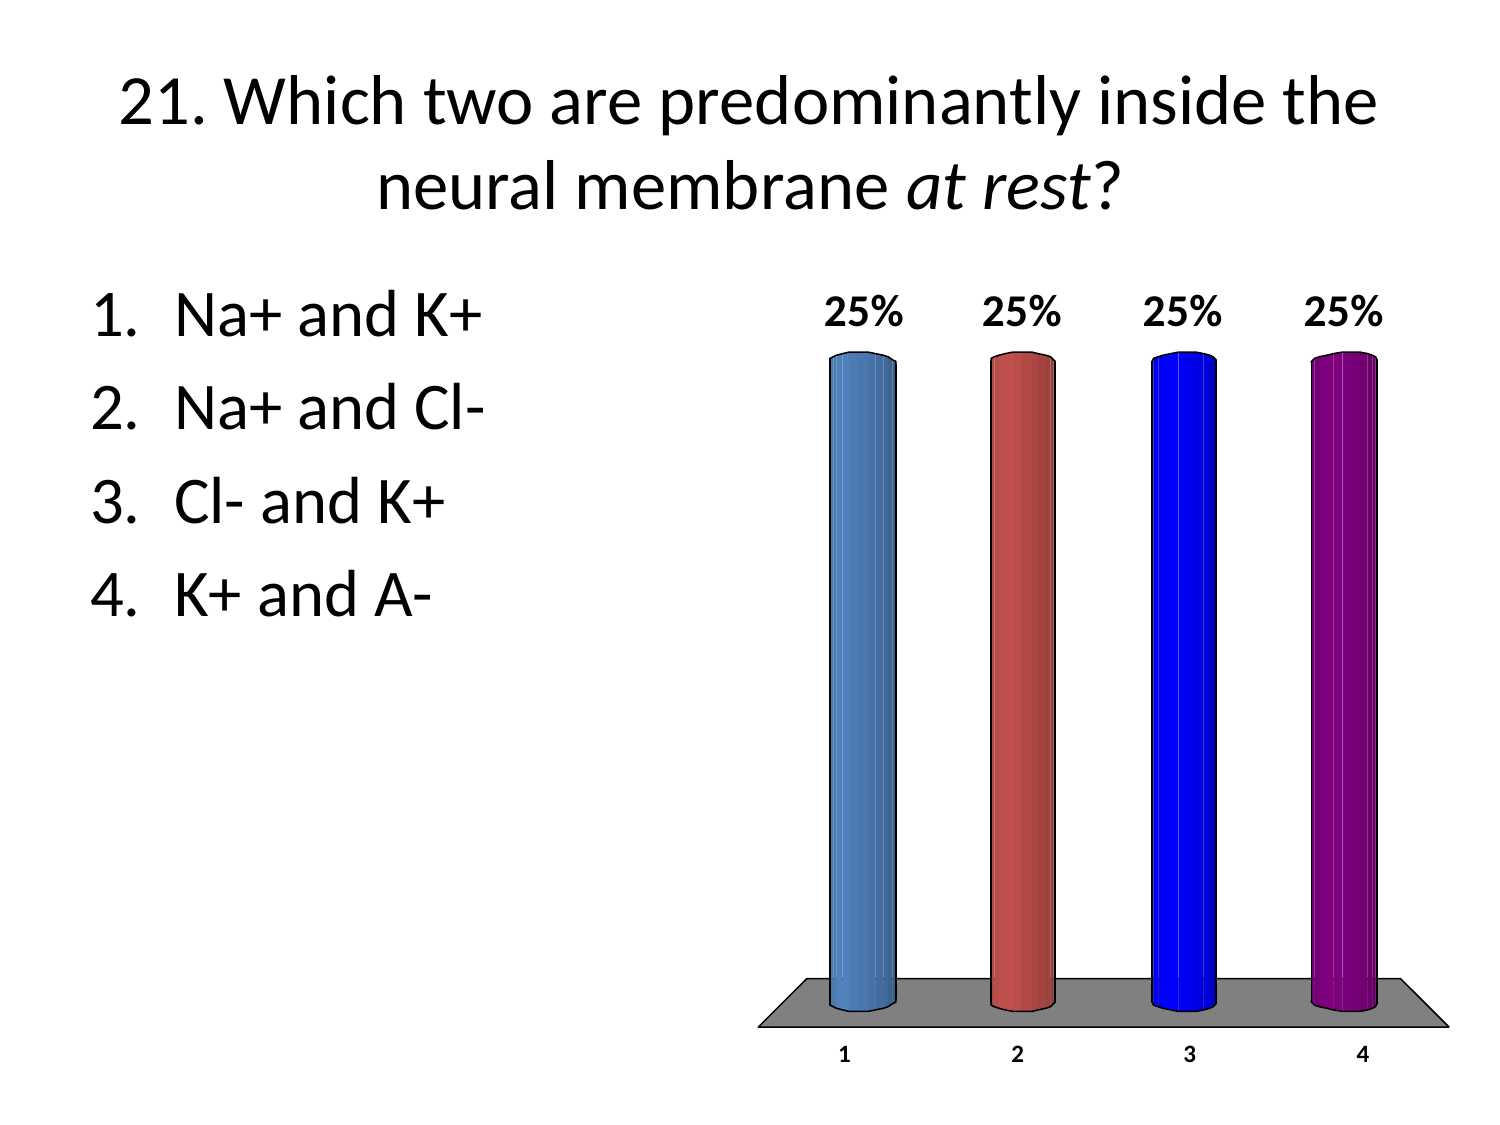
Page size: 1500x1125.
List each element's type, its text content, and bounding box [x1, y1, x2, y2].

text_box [739, 270, 1490, 1115]
title 21. Which two are predominantly inside the neural membrane at rest? [75, 45, 1425, 233]
list Na+ and K+ Na+ and Cl- Cl- and K+ K+ and A- [75, 262, 750, 1005]
